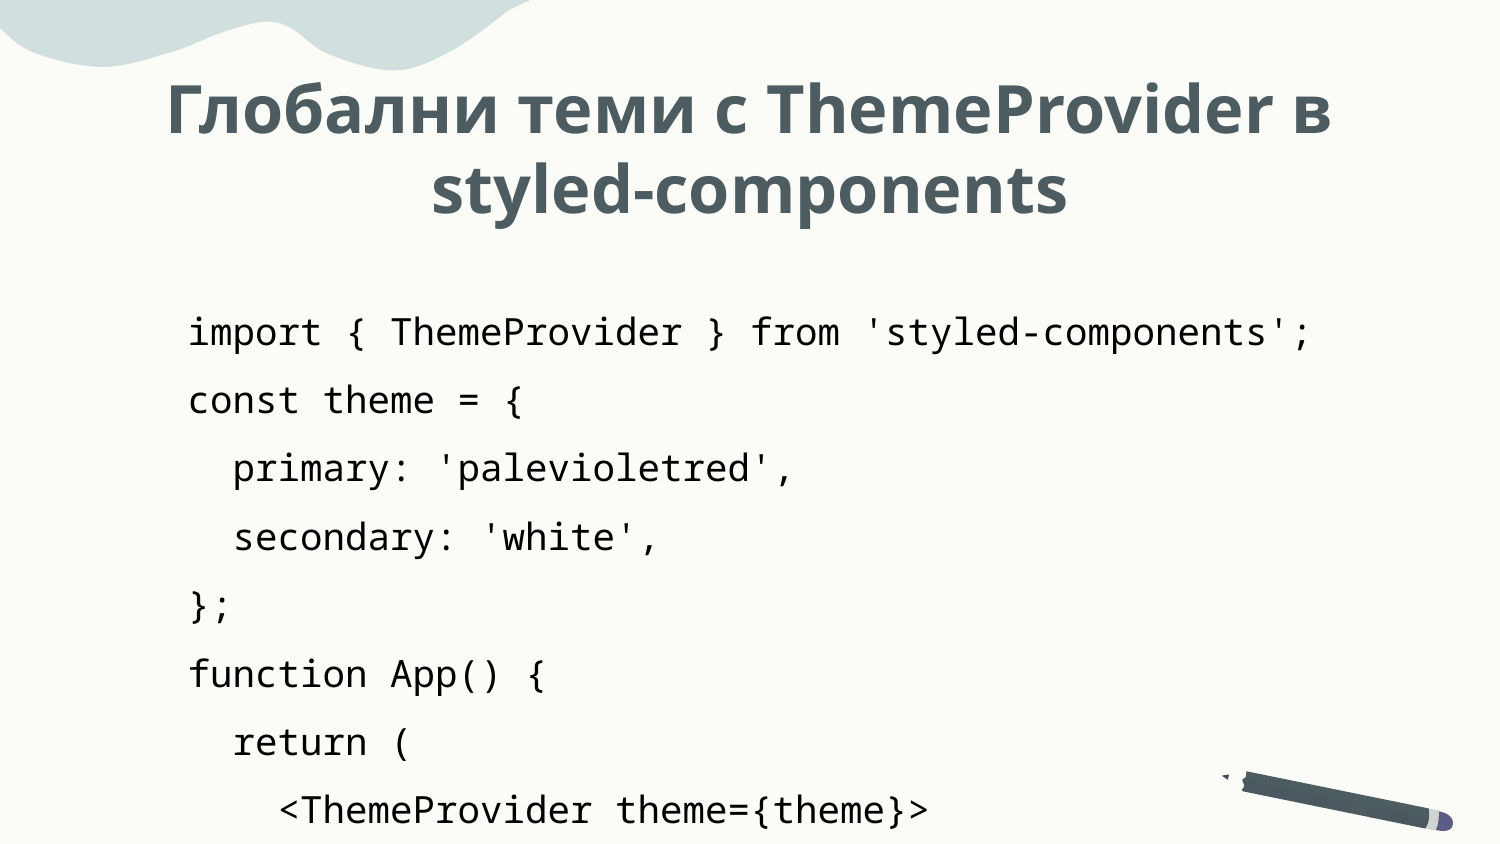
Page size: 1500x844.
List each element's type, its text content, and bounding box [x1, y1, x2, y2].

title Глобални теми с ThemeProvider в styled-components [118, 52, 1382, 146]
text_box import { ThemeProvider } from 'styled-components'; const theme = { primary: 'palevioletred', secondary: 'white', }; function App() { return ( <ThemeProvider theme={theme}> <Button>Click me</Button> </ThemeProvider> ); } const Button = styled.button` background: ${props => props.theme.primary}; color: ${props => props.theme.secondary}; `; [172, 293, 1328, 844]
